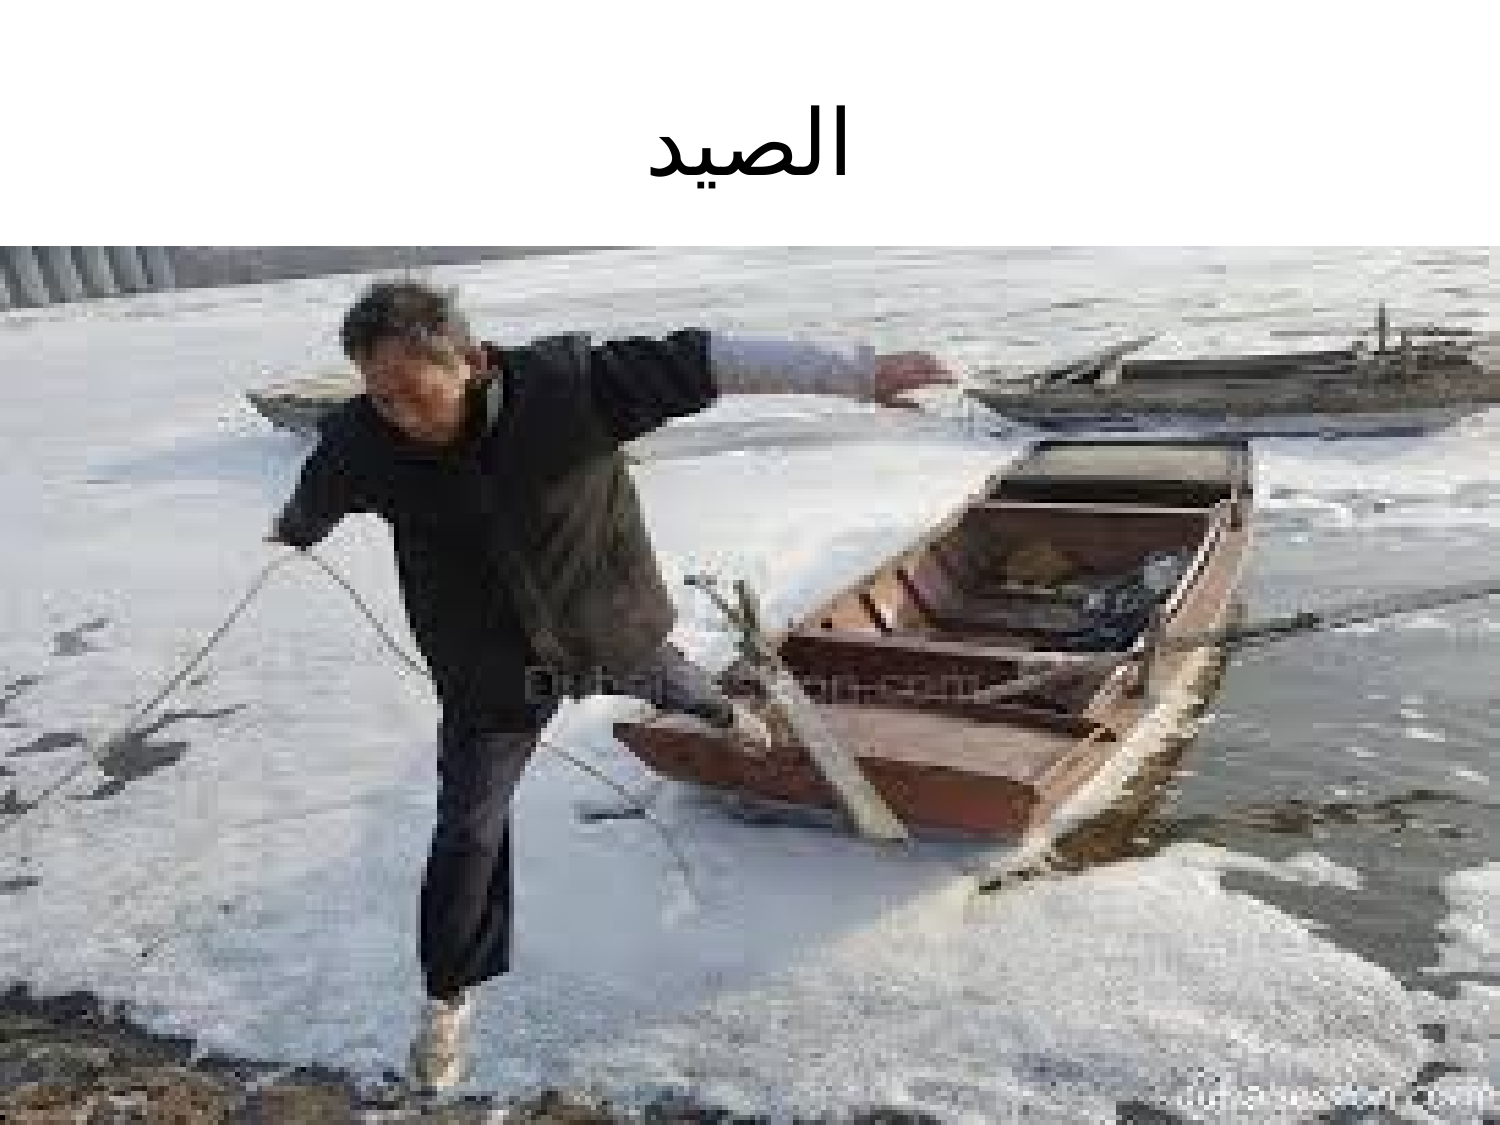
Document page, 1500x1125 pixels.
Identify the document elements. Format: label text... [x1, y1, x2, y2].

title الصيد [75, 45, 1425, 233]
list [0, 245, 1500, 1125]
